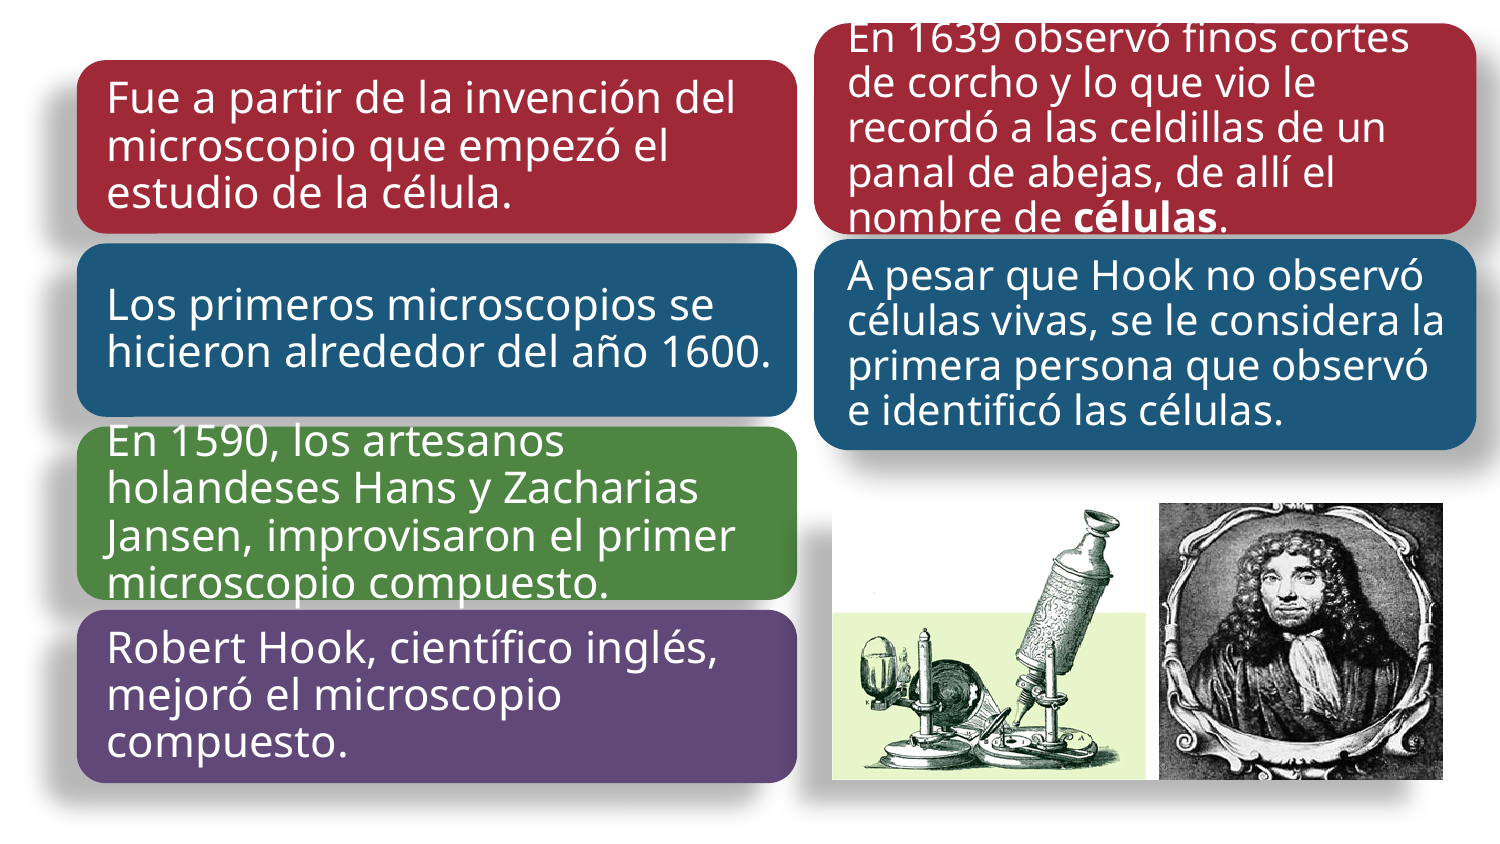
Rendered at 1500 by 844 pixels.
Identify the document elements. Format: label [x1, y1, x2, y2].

text_box [76, 46, 798, 797]
text_box [813, 0, 1477, 469]
picture [831, 503, 1443, 780]
